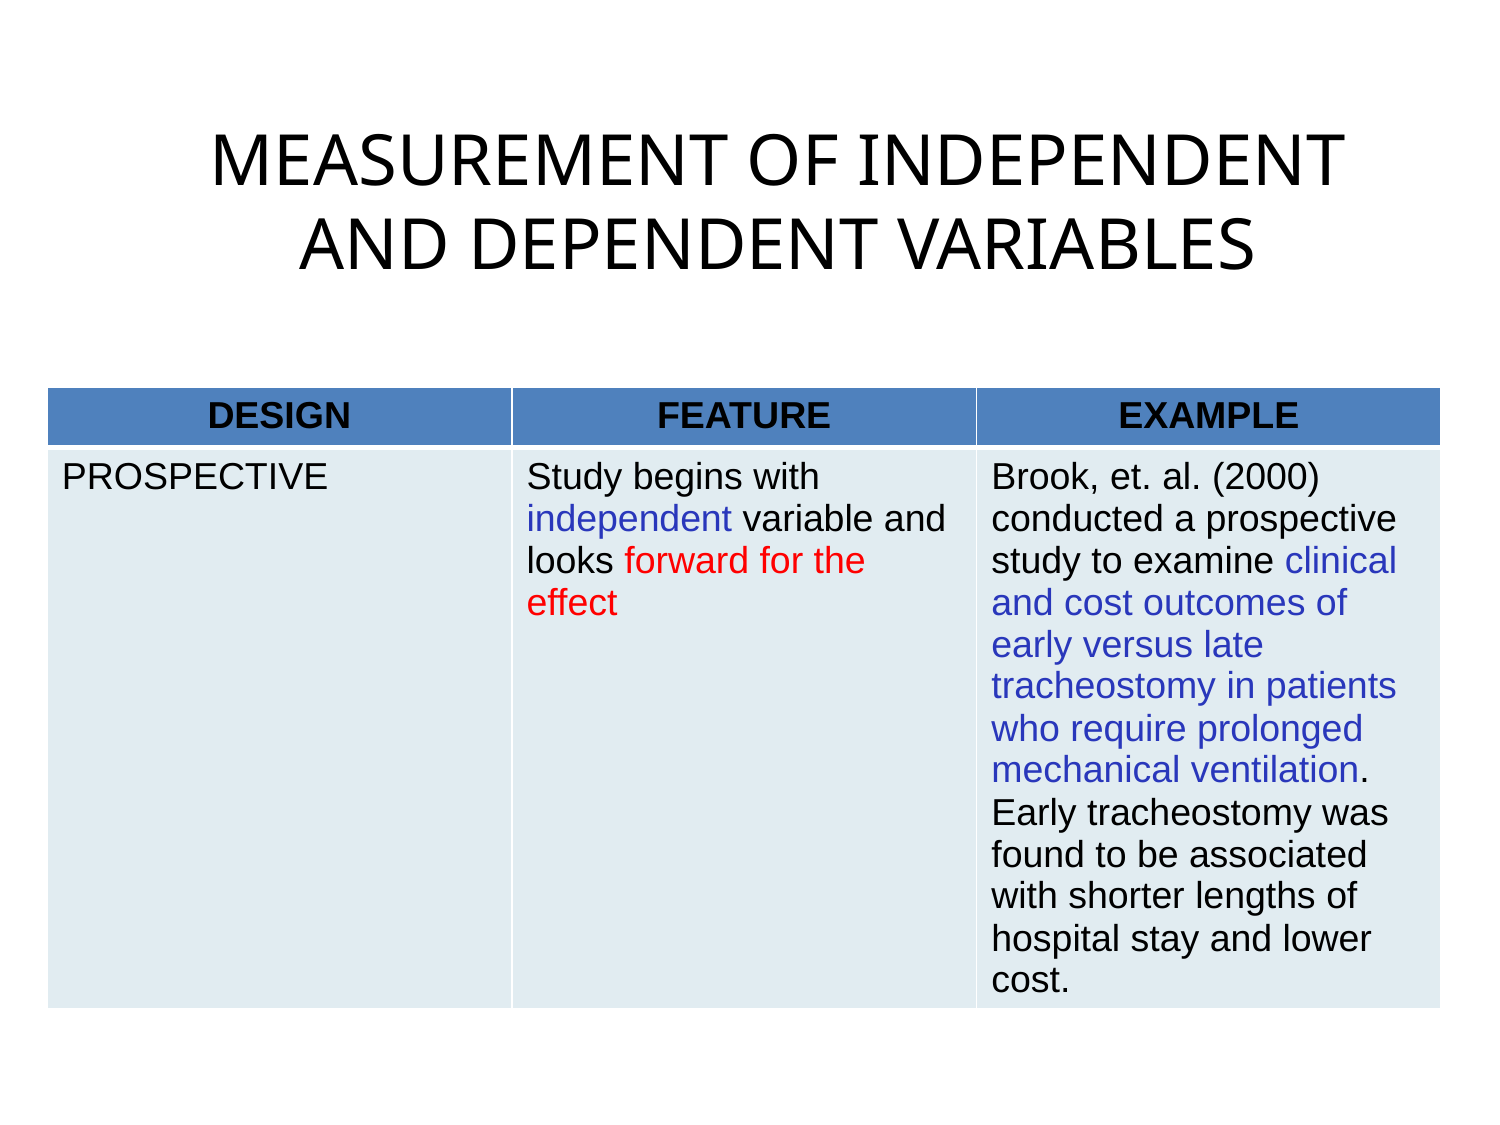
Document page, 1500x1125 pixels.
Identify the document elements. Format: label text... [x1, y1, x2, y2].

table_header FEATURE [513, 388, 976, 445]
table_cell Brook, et. al. (2000) conducted a prospective study to examine clinical and cost outcomes of early versus late tracheostomy in patients who require prolonged mechanical ventilation. Early tracheostomy was found to be associated with shorter lengths of hospital stay and lower cost. [977, 450, 1440, 1008]
title MEASUREMENT OF INDEPENDENT AND DEPENDENT VARIABLES [140, 105, 1416, 293]
table_cell PROSPECTIVE [48, 450, 511, 1008]
table_header DESIGN [48, 388, 511, 445]
table_cell Study begins with independent variable and looks forward for the effect [513, 450, 976, 1008]
table_header EXAMPLE [977, 388, 1440, 445]
